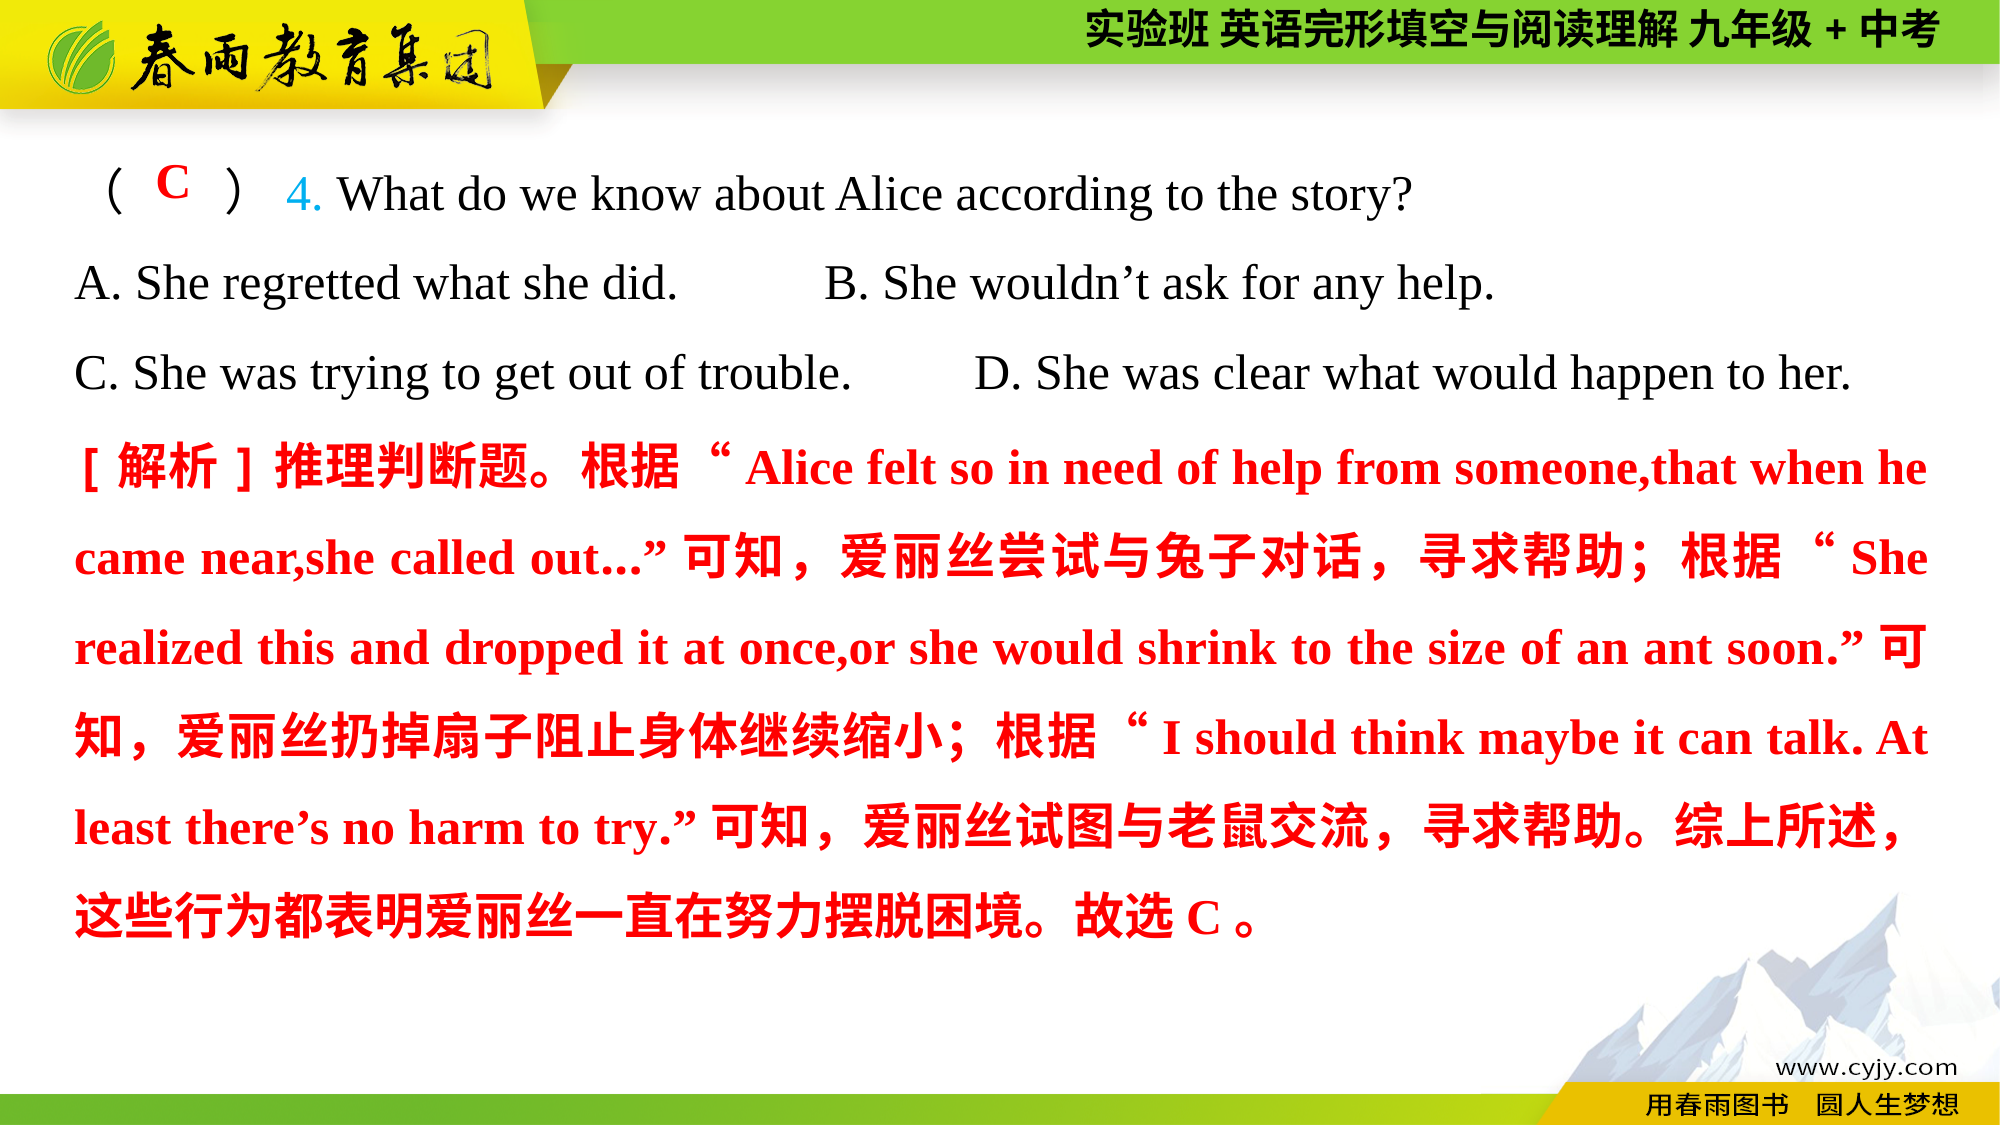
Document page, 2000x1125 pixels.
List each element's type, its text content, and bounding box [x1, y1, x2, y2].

list （ ）4. What do we know about Alice according to the story? A. She regretted what she did. B. She wouldn’t ask for any help. C. She was trying to get out of trouble. D. She was clear what would happen to her. [59, 122, 1944, 410]
text_box [解析]推理判断题。根据“Alice felt so in need of help from someone,that when he came near,she called out...”可知，爱丽丝尝试与兔子对话，寻求帮助；根据“She realized this and dropped it at once,or she would shrink to the size of an ant soon.”可知，爱丽丝扔掉扇子阻止身体继续缩小；根据“I should think maybe it can talk. At least there’s no harm to try.”可知，爱丽丝试图与老鼠交流，寻求帮助。综上所述，这些行为都表明爱丽丝一直在努力摆脱困境。故选C。 [59, 410, 1944, 953]
text_box C [140, 141, 207, 216]
picture [0, 0, 2000, 1125]
